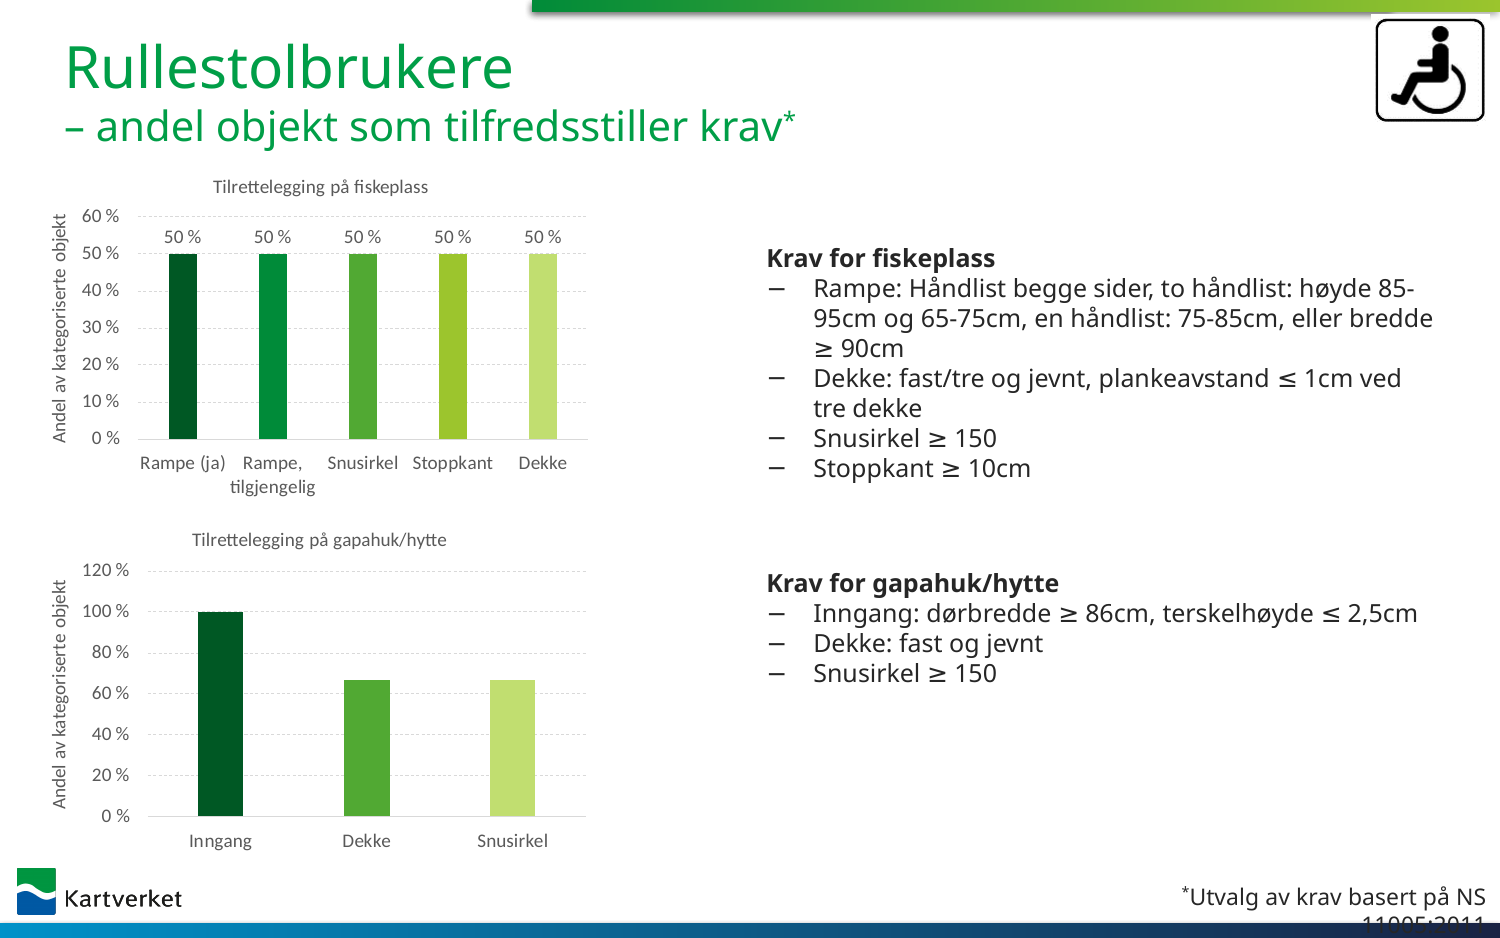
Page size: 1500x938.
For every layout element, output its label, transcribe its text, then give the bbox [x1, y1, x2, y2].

picture [41, 520, 597, 859]
picture [41, 166, 599, 505]
text_box *Utvalg av krav basert på NS 11005:2011 [1068, 873, 1500, 938]
text_box Rullestolbrukere – andel objekt som tilfredsstiller krav* [49, 29, 1431, 158]
text_box Krav for gapahuk/hytte Inngang: dørbredde ≥ 86cm, terskelhøyde ≤ 2,5cm Dekke: fast og jevnt Snusirkel ≥ 150 [751, 560, 1452, 695]
text_box Krav for fiskeplass Rampe: Håndlist begge sider, to håndlist: høyde 85-95cm og 65-75cm, en håndlist: 75-85cm, eller bredde ≥ 90cm Dekke: fast/tre og jevnt, plankeavstand ≤ 1cm ved tre dekke Snusirkel ≥ 150 Stoppkant ≥ 10cm [751, 235, 1452, 490]
picture [1371, 13, 1491, 127]
